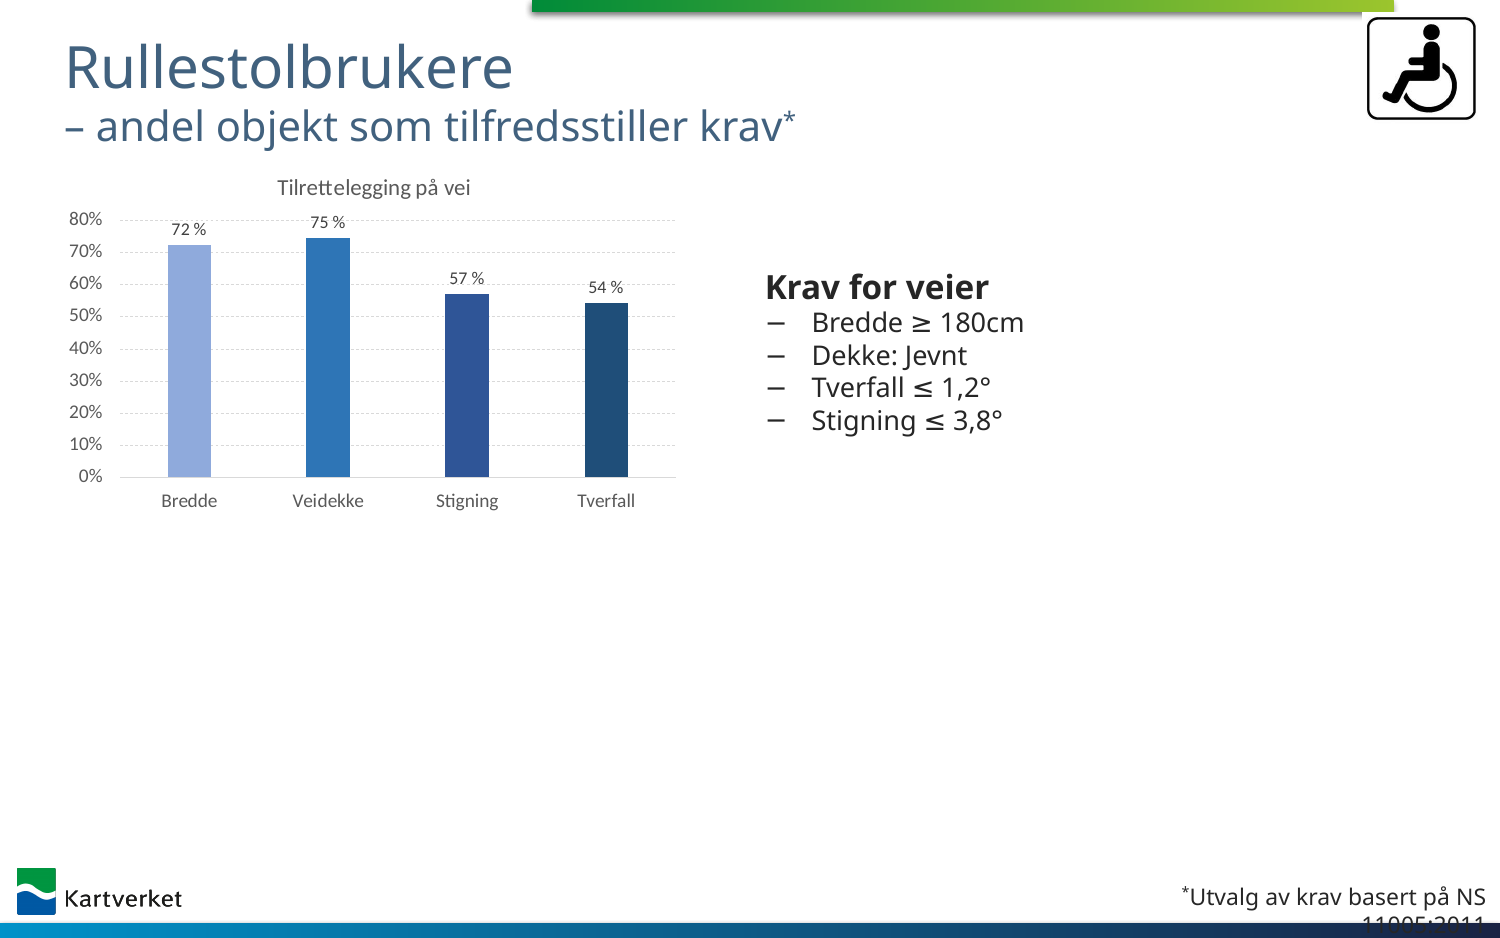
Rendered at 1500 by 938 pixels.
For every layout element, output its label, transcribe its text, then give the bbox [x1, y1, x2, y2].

text_box Rullestolbrukere – andel objekt som tilfredsstiller krav* [49, 25, 1431, 158]
picture [1362, 12, 1481, 126]
text_box *Utvalg av krav basert på NS 11005:2011 [1068, 873, 1500, 938]
picture [62, 166, 687, 519]
text_box Krav for veier Bredde ≥ 180cm Dekke: Jevnt Tverfall ≤ 1,2° Stigning ≤ 3,8° [750, 258, 1234, 444]
